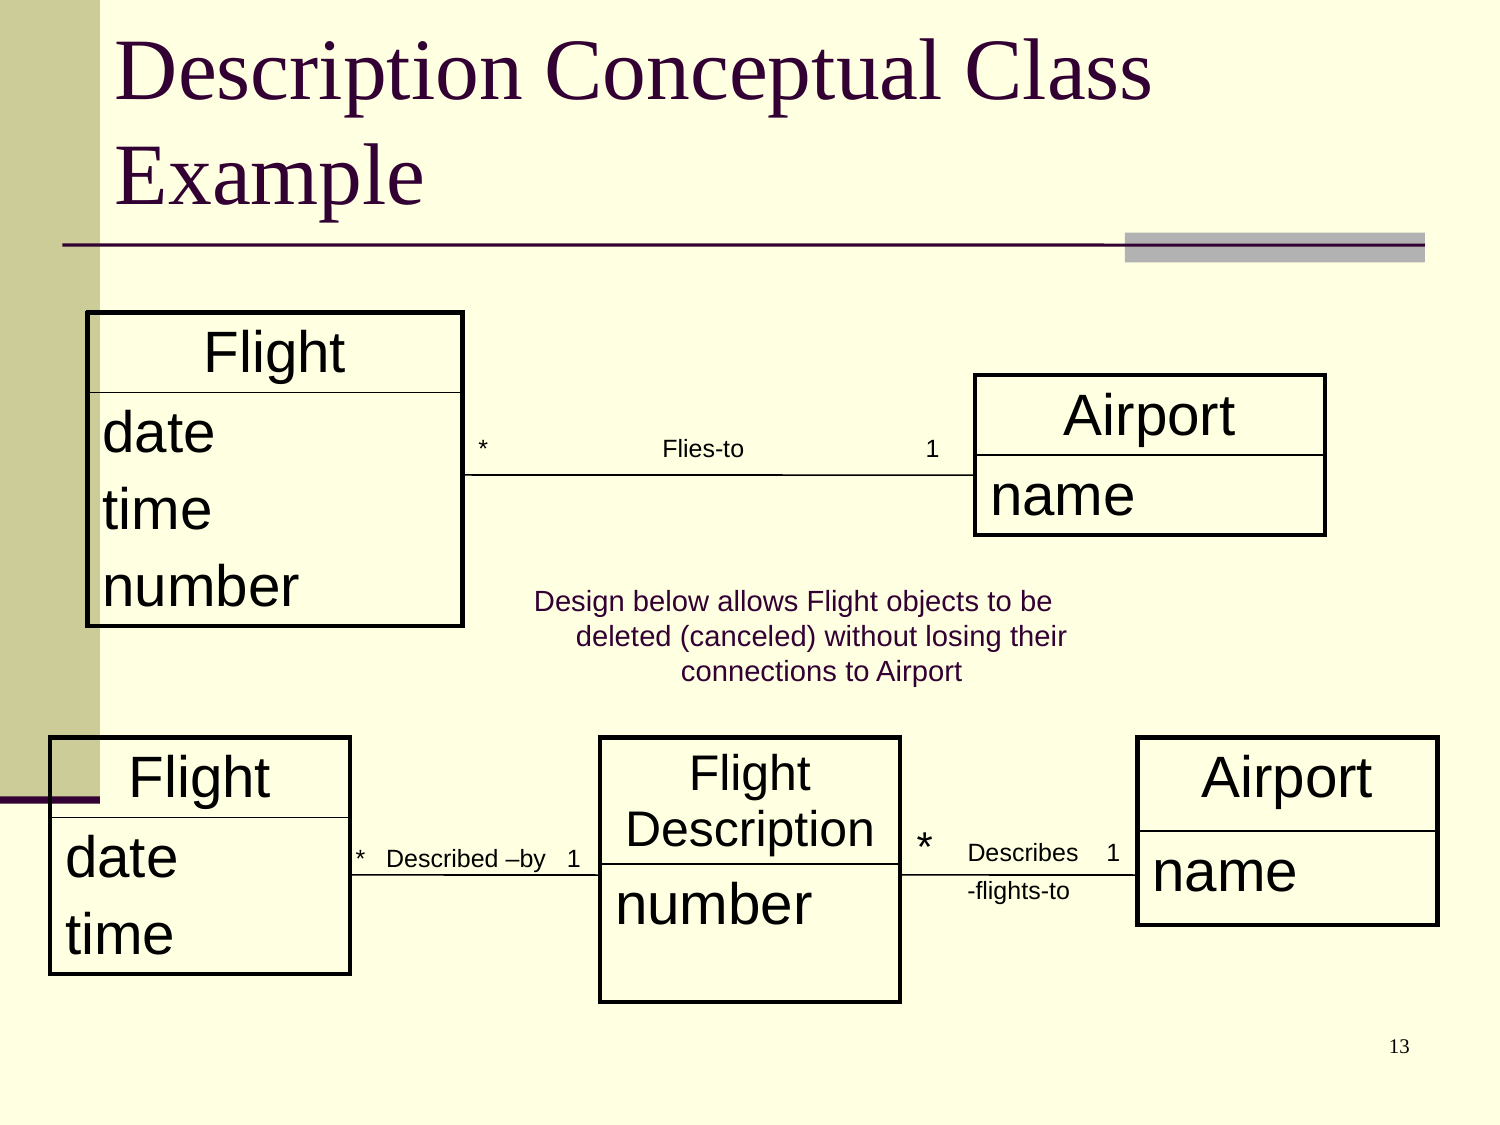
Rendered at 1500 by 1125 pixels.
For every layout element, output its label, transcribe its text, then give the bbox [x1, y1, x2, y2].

slide_number 13 [1112, 1024, 1426, 1101]
table_cell date time number [90, 393, 460, 624]
text_box * Describes 1 -flights-to [899, 812, 1138, 938]
table_cell number [602, 865, 898, 1000]
table_cell name [977, 456, 1323, 533]
text_box * Flies-to 1 [449, 425, 963, 550]
table_header Flight Description [602, 740, 898, 863]
text_box Design below allows Flight objects to be deleted (canceled) without losing their connections to Airport [487, 575, 1100, 700]
table_header Flight [90, 315, 460, 392]
table_cell date time [52, 818, 348, 972]
text_box * Described –by 1 [324, 800, 613, 925]
table_header Airport [977, 377, 1323, 454]
title Description Conceptual Class Example [99, 0, 1299, 236]
table_header Flight [52, 740, 348, 817]
table_cell name [1140, 832, 1435, 923]
table_header Airport [1140, 740, 1435, 830]
